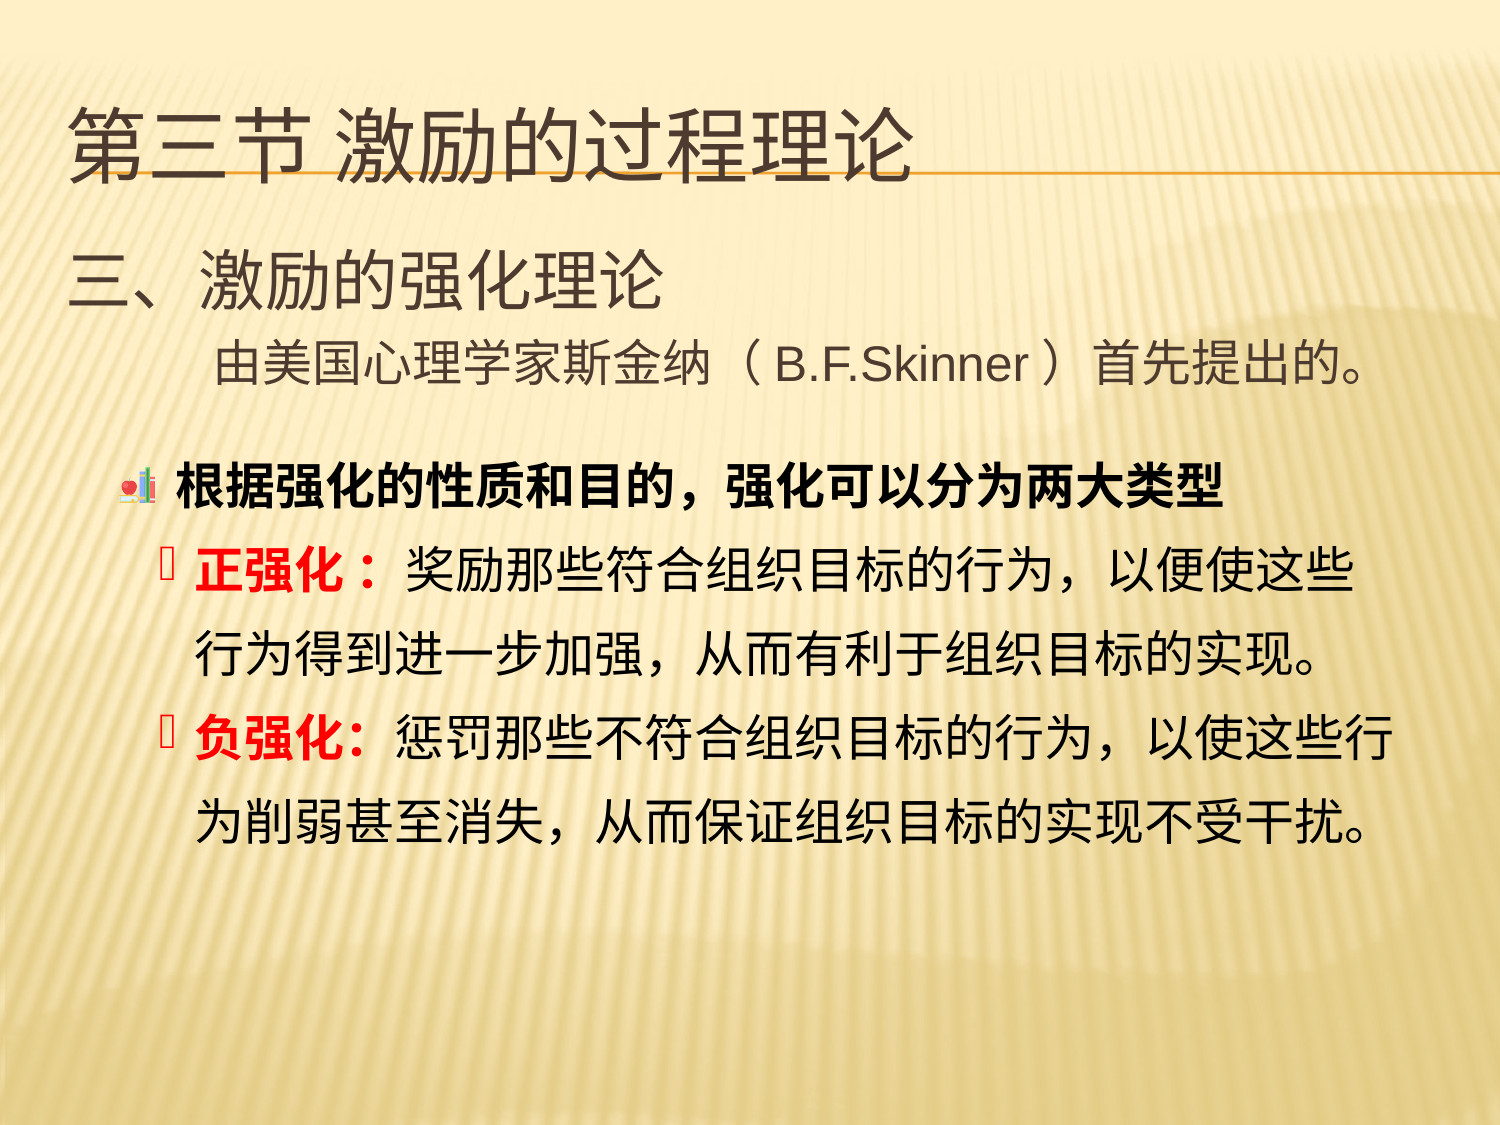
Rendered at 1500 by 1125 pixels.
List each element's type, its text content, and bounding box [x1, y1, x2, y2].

picture [119, 467, 155, 503]
list 三、激励的强化理论 [49, 231, 1476, 362]
text_box 由美国心理学家斯金纳（B.F.Skinner）首先提出的。 [50, 323, 1382, 407]
title 第三节 激励的过程理论 [50, 75, 1475, 213]
text_box 根据强化的性质和目的，强化可以分为两大类型 正强化 ：奖励那些符合组织目标的行为，以便使这些行为得到进一步加强，从而有利于组织目标的实现。 负强化：惩罚那些不符合组织目标的行为，以使这些行为削弱甚至消失，从而保证组织目标的实现不受干扰。 [104, 423, 1421, 858]
